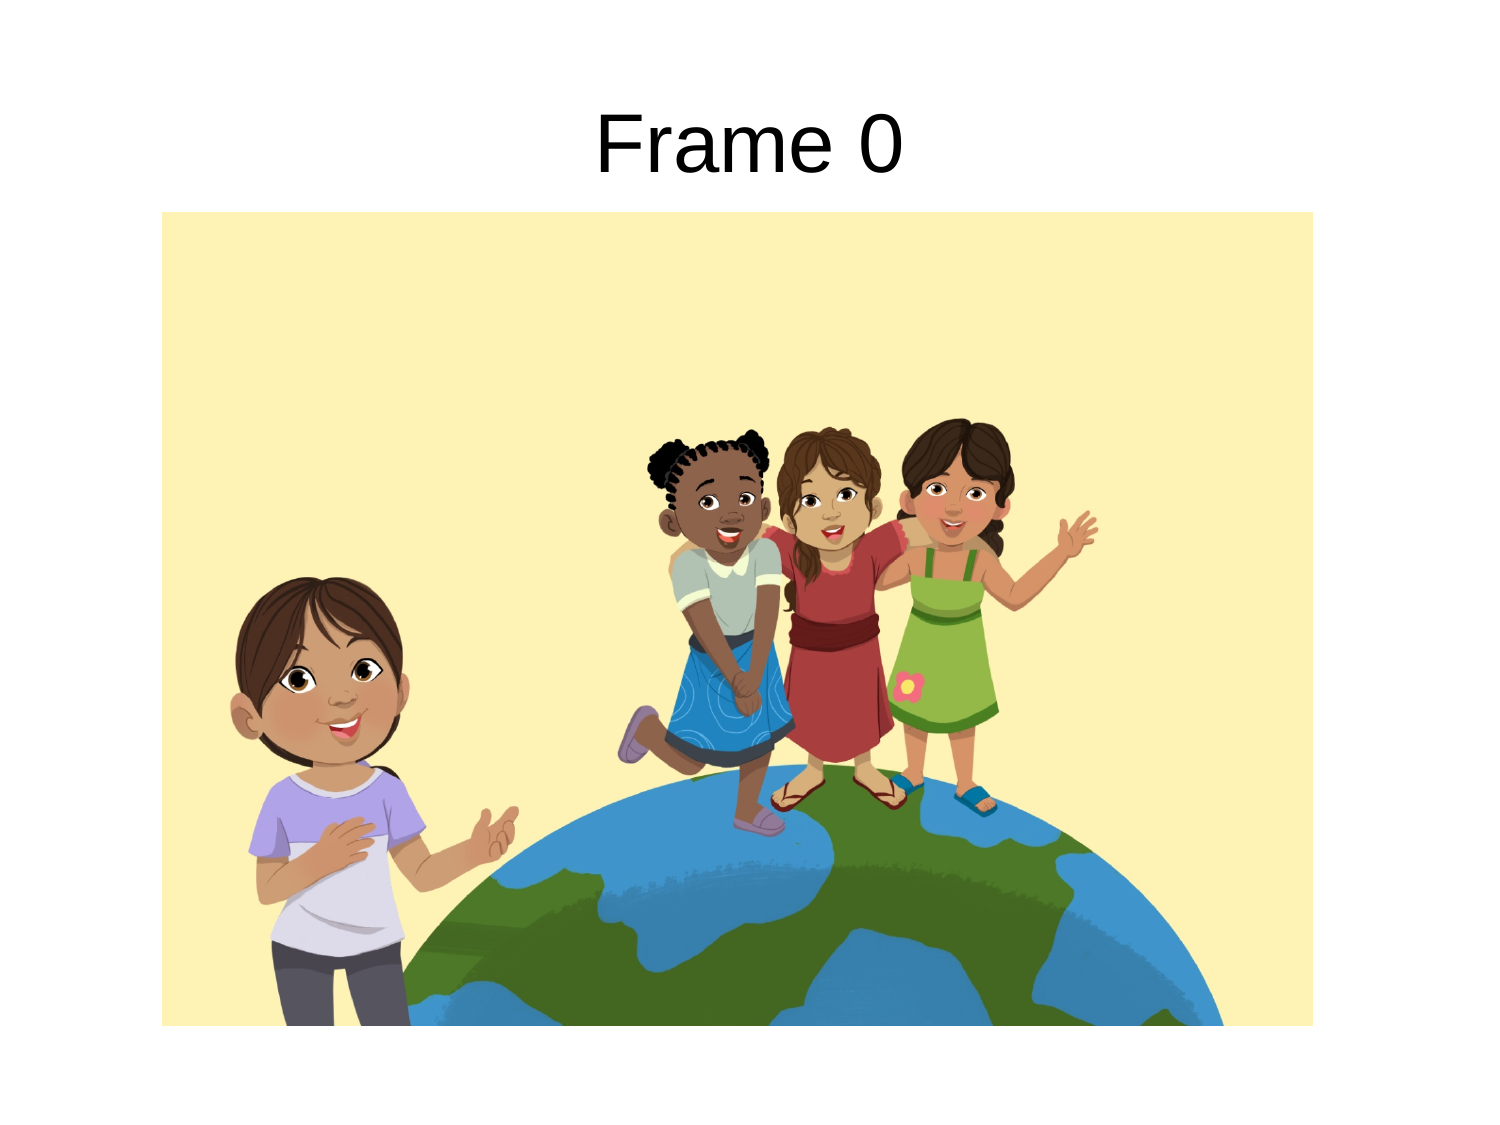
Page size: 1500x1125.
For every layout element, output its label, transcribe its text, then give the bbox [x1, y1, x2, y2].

title Frame 0 [75, 45, 1425, 233]
picture [162, 212, 1313, 1027]
